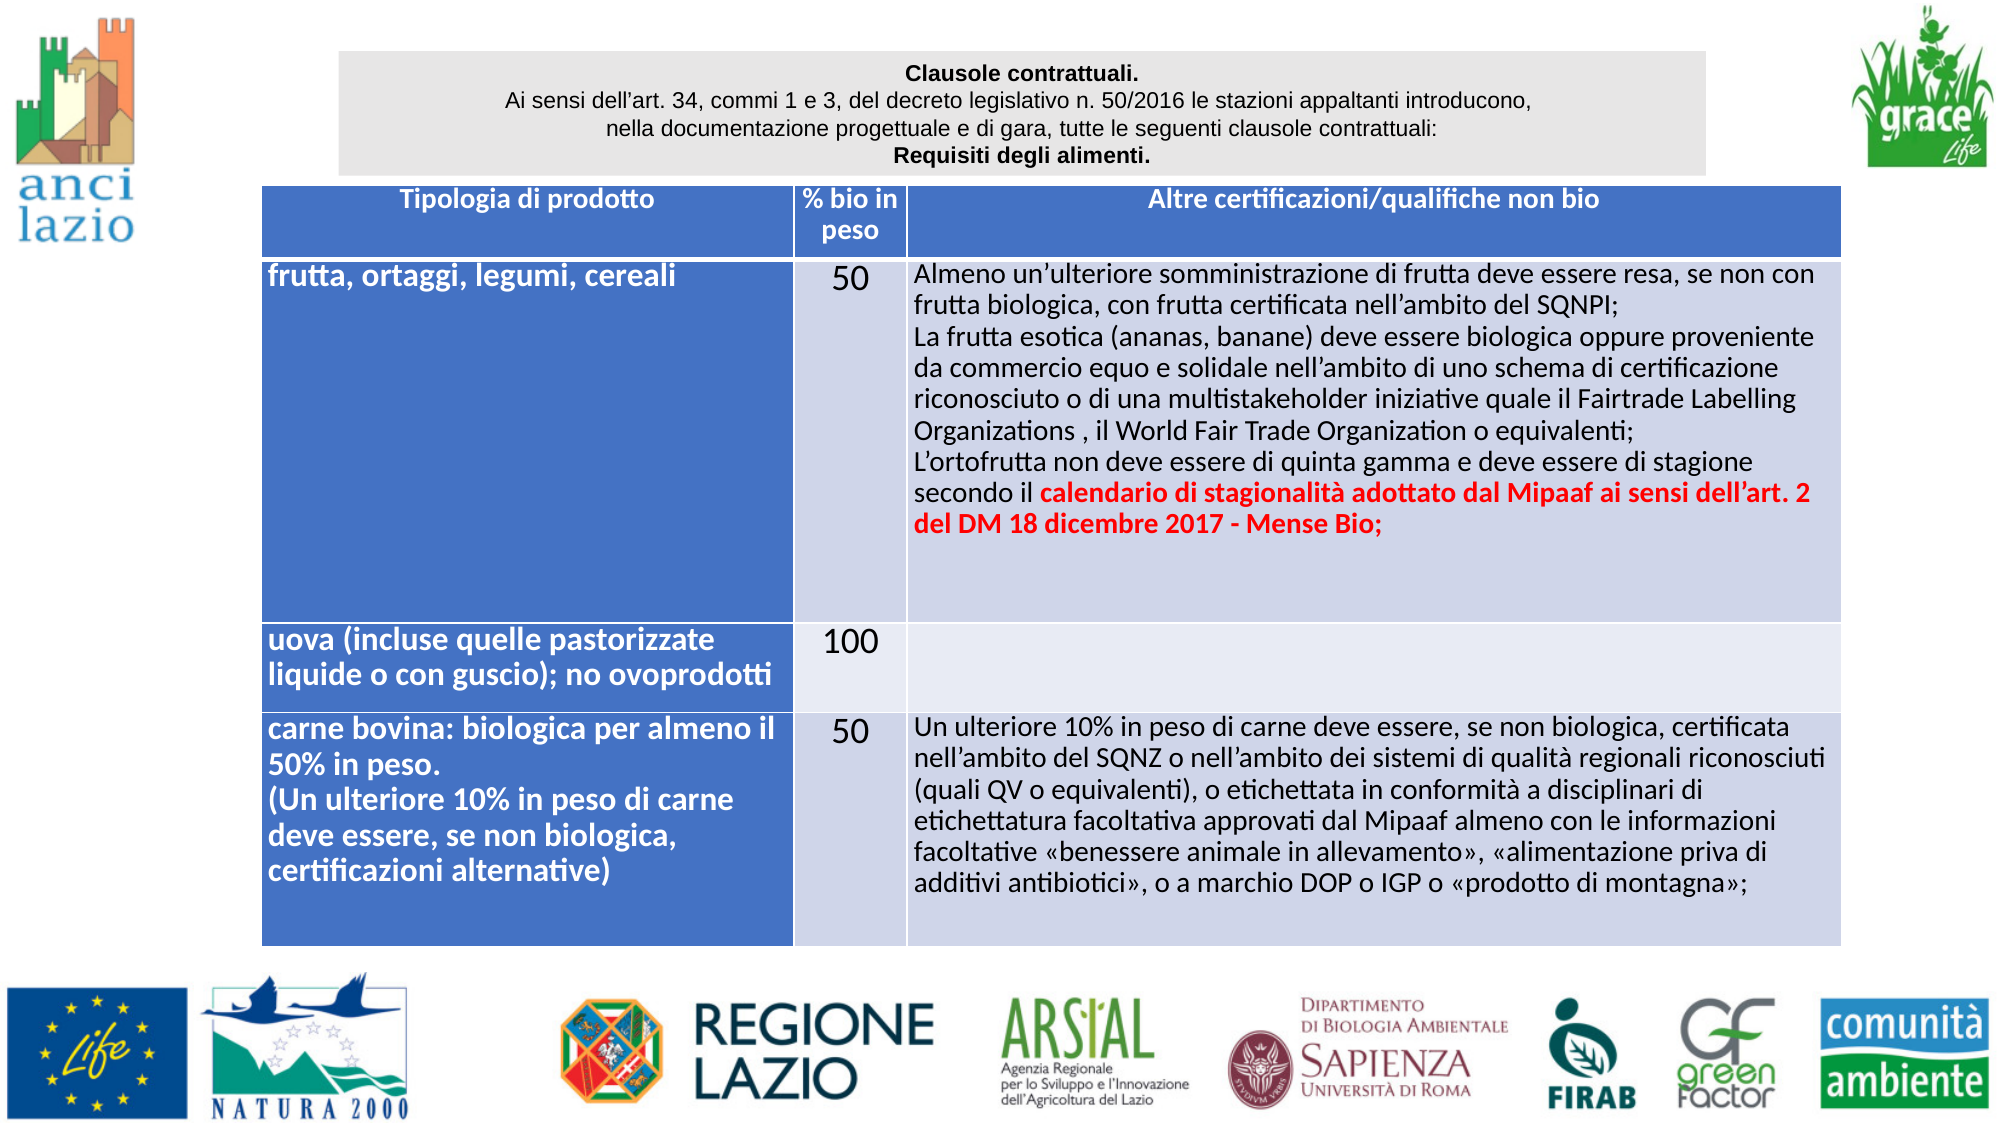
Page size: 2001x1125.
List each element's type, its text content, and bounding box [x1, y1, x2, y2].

table_cell Un ulteriore 10% in peso di carne deve essere, se non biologica, certificata nell’ambito del SQNZ o nell’ambito dei sistemi di qualità regionali riconosciuti (quali QV o equivalenti), o etichettata in conformità a disciplinari di etichettatura facoltativa approvati dal Mipaaf almeno con le informazioni facoltative «benessere animale in allevamento», «alimentazione priva di additivi antibiotici», o a marchio DOP o IGP o «prodotto di montagna»; [908, 713, 1841, 946]
table_cell 100 [795, 624, 906, 712]
table_cell frutta, ortaggi, legumi, cereali [262, 262, 793, 622]
picture [1851, 3, 1996, 169]
table_header Altre certificazioni/qualifiche non bio [908, 186, 1841, 257]
table_cell uova (incluse quelle pastorizzate liquide o con guscio); no ovoprodotti [262, 624, 793, 712]
table_cell 50 [795, 713, 906, 946]
table_cell carne bovina: biologica per almeno il 50% in peso. (Un ulteriore 10% in peso di carne deve essere, se non biologica, certificazioni alternative) [262, 713, 793, 946]
table_cell Almeno un’ulteriore somministrazione di frutta deve essere resa, se non con frutta biologica, con frutta certificata nell’ambito del SQNPI; La frutta esotica (ananas, banane) deve essere biologica oppure proveniente da commercio equo e solidale nell’ambito di uno schema di certificazione riconosciuto o di una multistakeholder iniziative quale il Fairtrade Labelling Organizations , il World Fair Trade Organization o equivalenti; L’ortofrutta non deve essere di quinta gamma e deve essere di stagione secondo il calendario di stagionalità adottato dal Mipaaf ai sensi dell’art. 2 del DM 18 dicembre 2017 - Mense Bio; [908, 262, 1841, 622]
table_header Tipologia di prodotto [262, 186, 793, 257]
table_cell 50 [795, 262, 906, 622]
text_box Clausole contrattuali. Ai sensi dell’art. 34, commi 1 e 3, del decreto legislativo n. 50/2016 le stazioni appaltanti introducono, nella documentazione progettuale e di gara, tutte le seguenti clausole contrattuali: Requisiti degli alimenti. [338, 51, 1706, 176]
table_cell [908, 624, 1841, 712]
picture [5, 3, 138, 256]
table_header % bio in peso [795, 186, 906, 257]
picture [0, 972, 2000, 1123]
